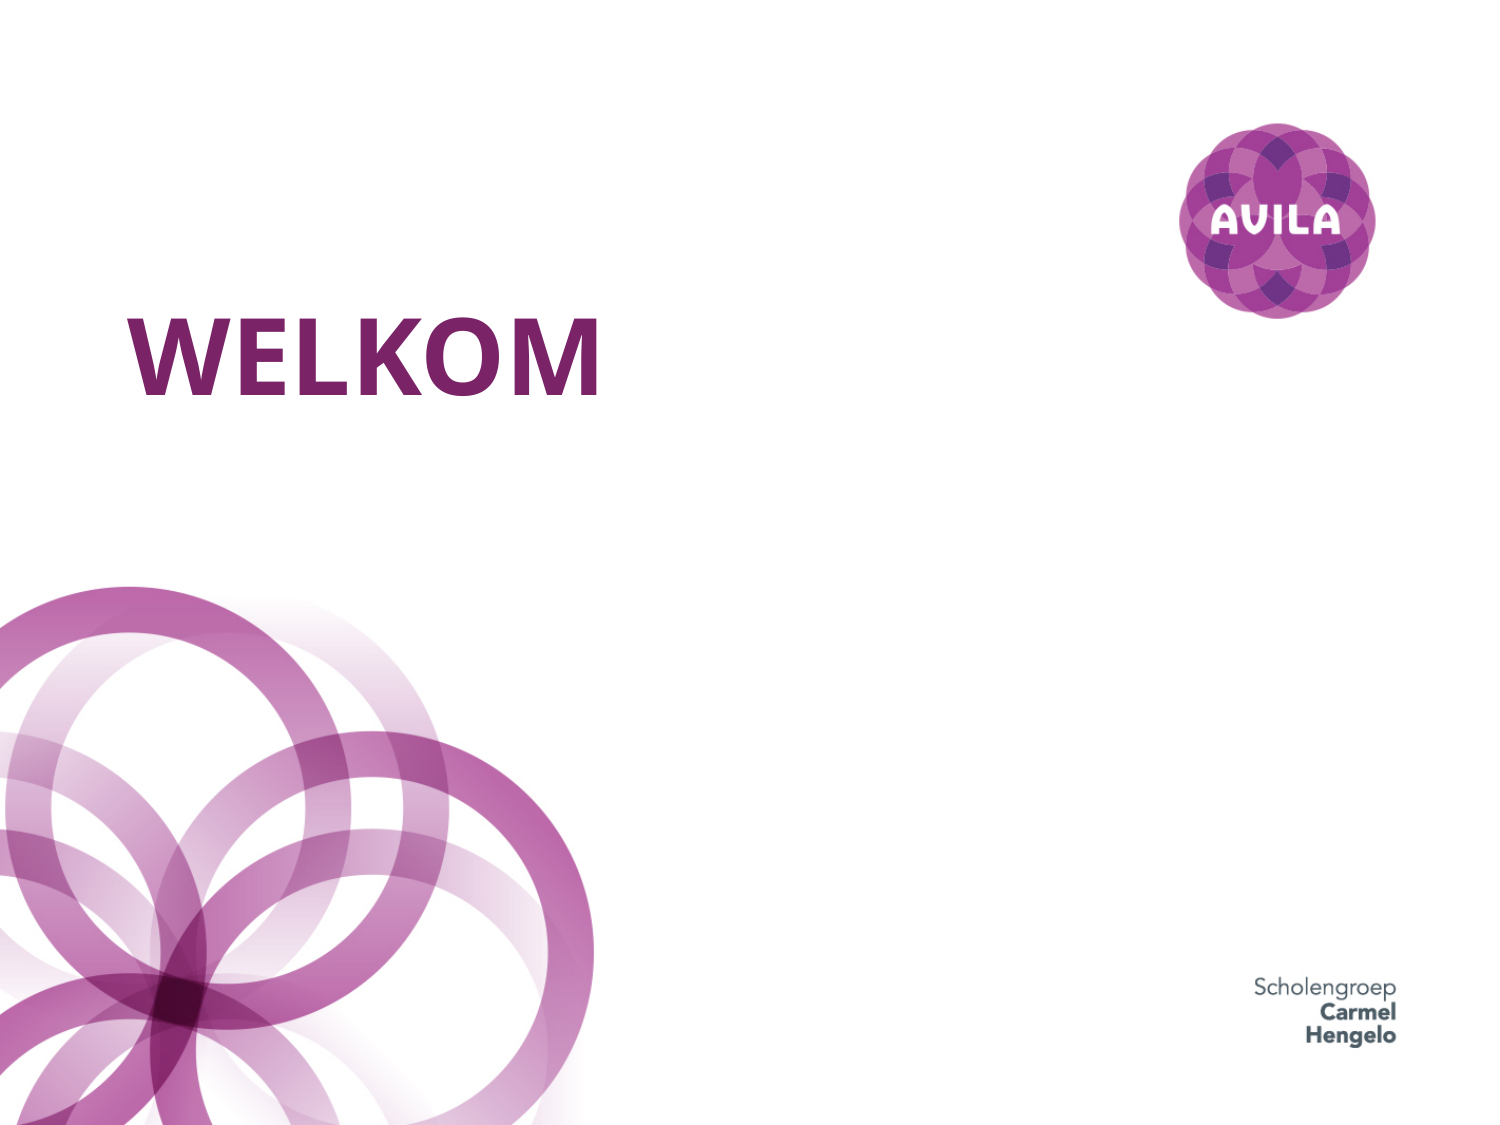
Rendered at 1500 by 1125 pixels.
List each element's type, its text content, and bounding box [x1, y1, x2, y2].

title WELKOM [112, 108, 1388, 546]
picture [0, 0, 1500, 1125]
